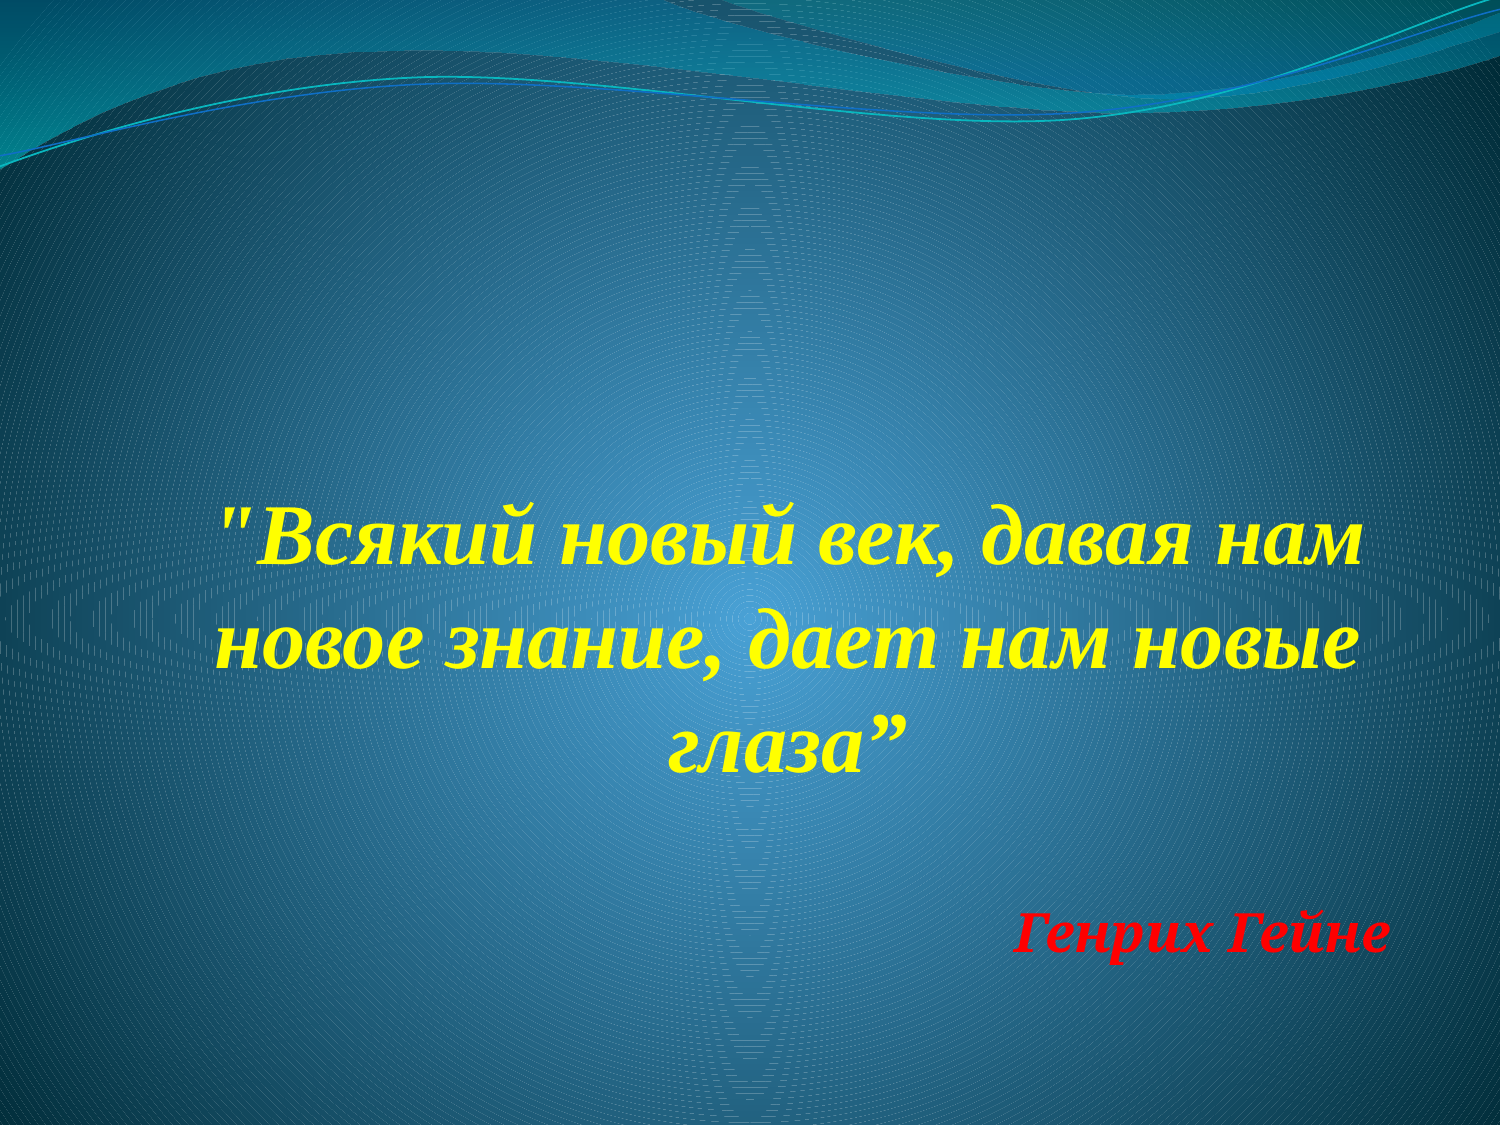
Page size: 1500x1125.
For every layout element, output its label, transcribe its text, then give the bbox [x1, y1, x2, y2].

title "Всякий новый век, давая нам новое знание, дает нам новые глаза” [152, 386, 1428, 790]
subtitle Генрих Гейне [351, 890, 1402, 992]
